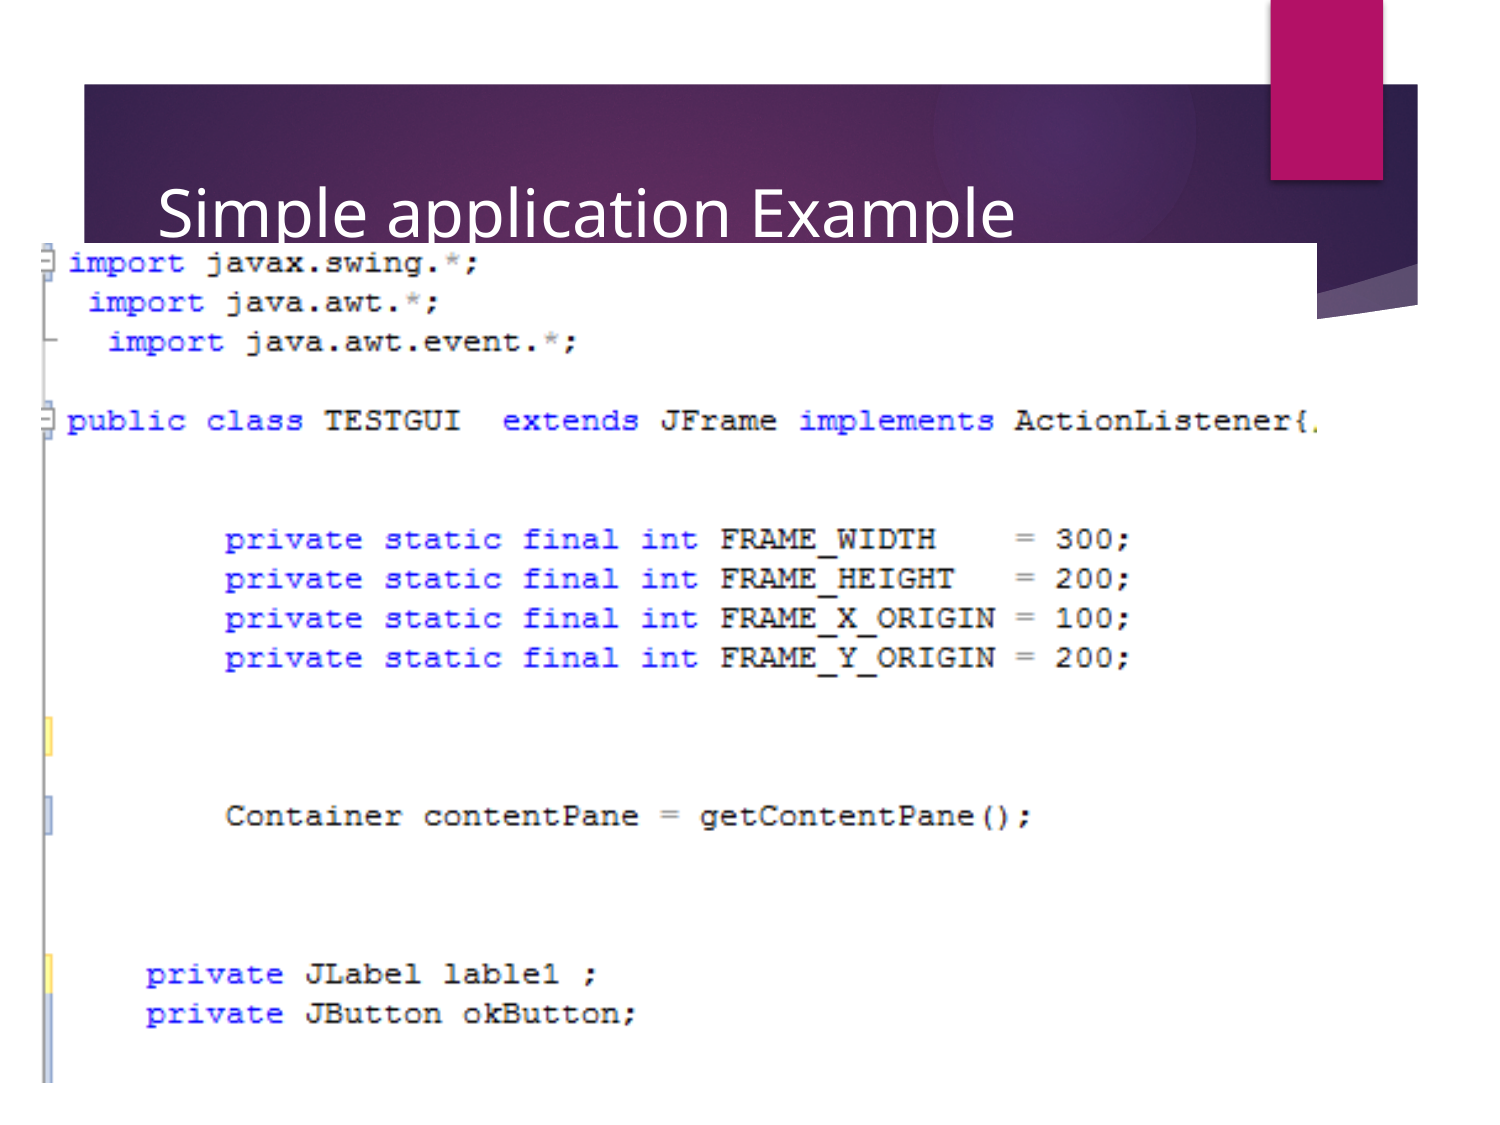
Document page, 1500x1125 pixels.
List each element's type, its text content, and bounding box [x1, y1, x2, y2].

picture [40, 243, 1318, 1083]
title Simple application Example [142, 152, 1183, 241]
